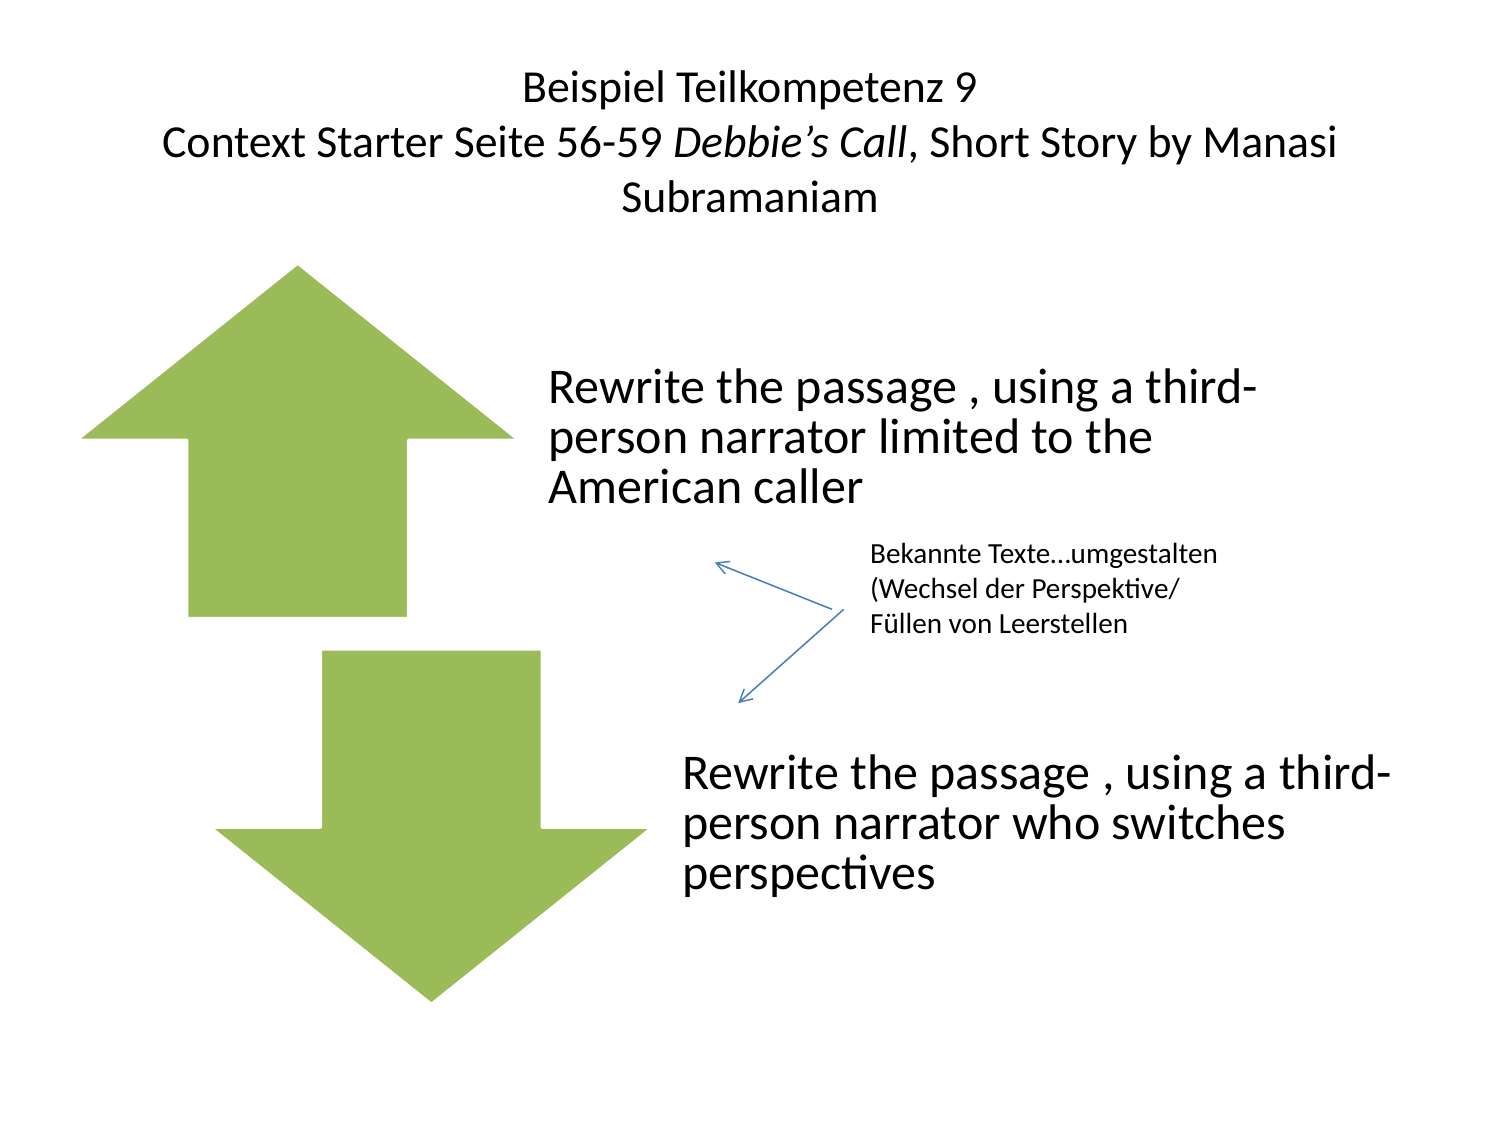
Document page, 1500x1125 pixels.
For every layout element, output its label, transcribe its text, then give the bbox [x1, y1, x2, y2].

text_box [714, 562, 833, 610]
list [74, 262, 1426, 1006]
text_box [737, 609, 844, 704]
title Beispiel Teilkompetenz 9 Context Starter Seite 56-59 Debbie’s Call, Short Story by Manasi Subramaniam [75, 45, 1425, 233]
